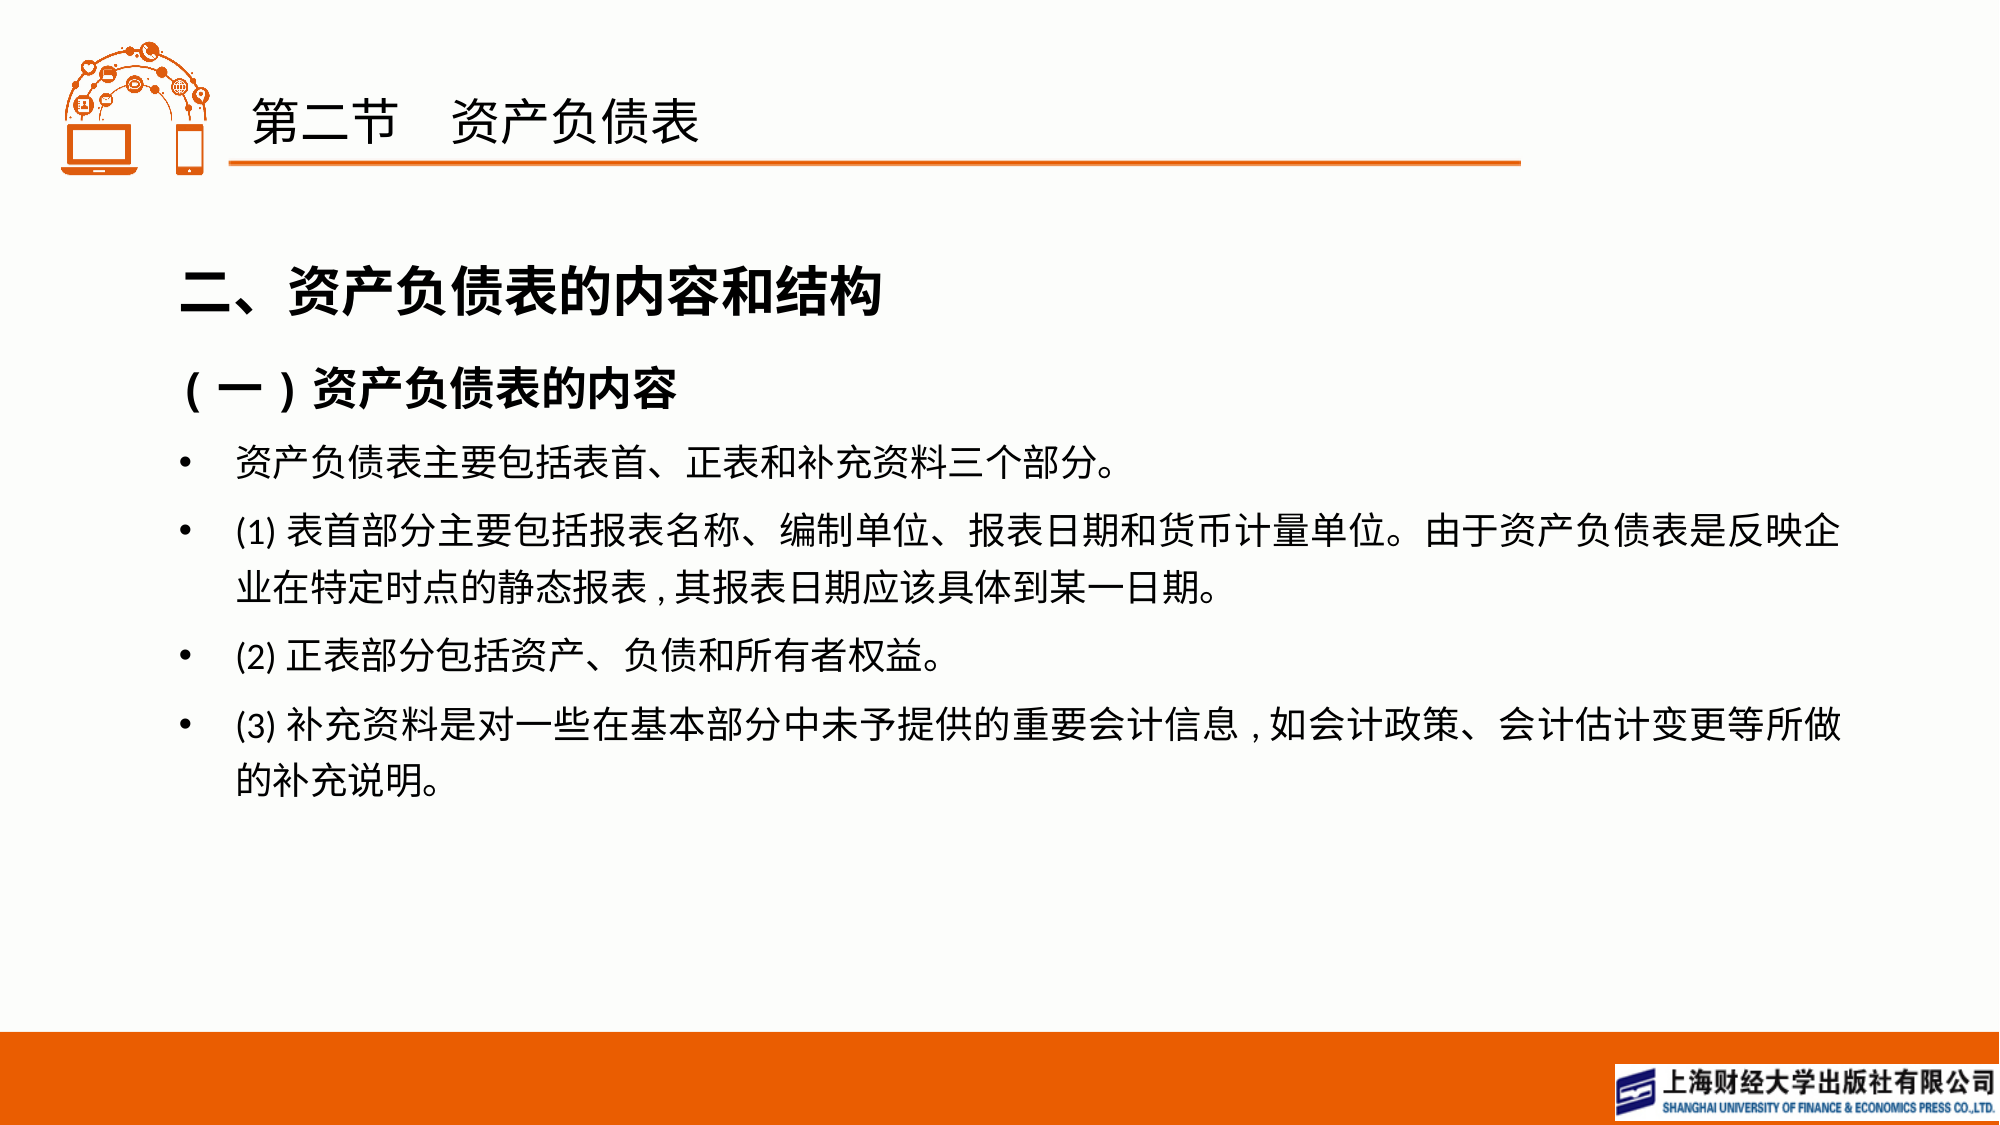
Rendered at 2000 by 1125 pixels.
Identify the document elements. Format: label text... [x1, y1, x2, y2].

title 第二节 资产负债表 [235, 82, 1605, 189]
list 二、资产负债表的内容和结构 (一)资产负债表的内容 资产负债表主要包括表首、正表和补充资料三个部分。 (1)表首部分主要包括报表名称、编制单位、报表日期和货币计量单位。由于资产负债表是反映企业在特定时点的静态报表,其报表日期应该具体到某一日期。 (2)正表部分包括资产、负债和所有者权益。 (3)补充资料是对一些在基本部分中未予提供的重要会计信息,如会计政策、会计估计变更等所做的补充说明。 [163, 227, 1858, 1049]
picture [0, 0, 2000, 1125]
